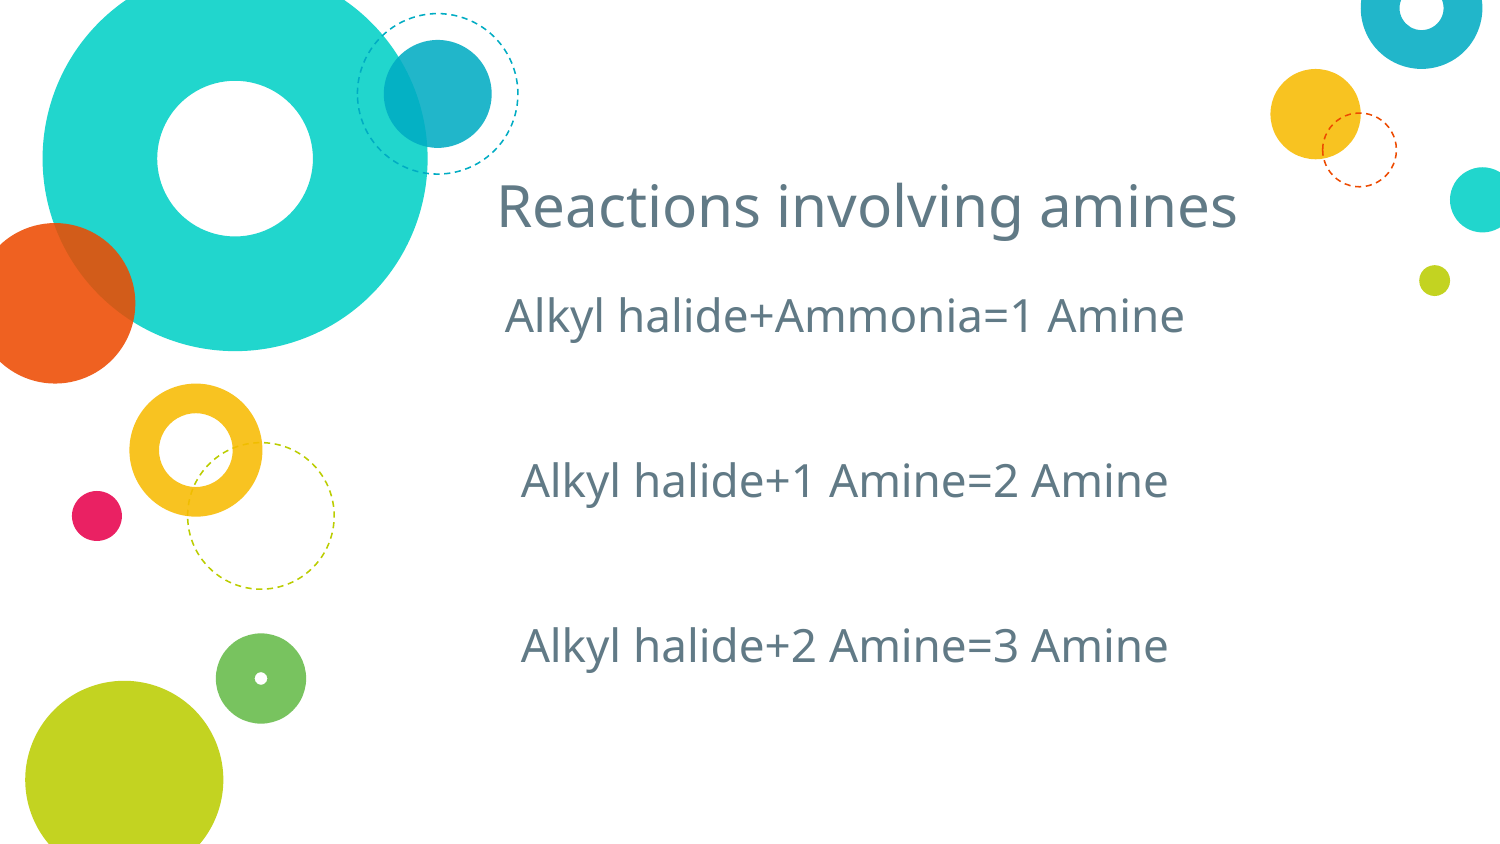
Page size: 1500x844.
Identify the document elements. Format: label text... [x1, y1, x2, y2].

title Reactions involving amines [481, 149, 1347, 255]
list Alkyl halide+Ammonia=1 Amine Alkyl halide+1 Amine=2 Amine Alkyl halide+2 Amine=3 Amine [412, 271, 1278, 729]
